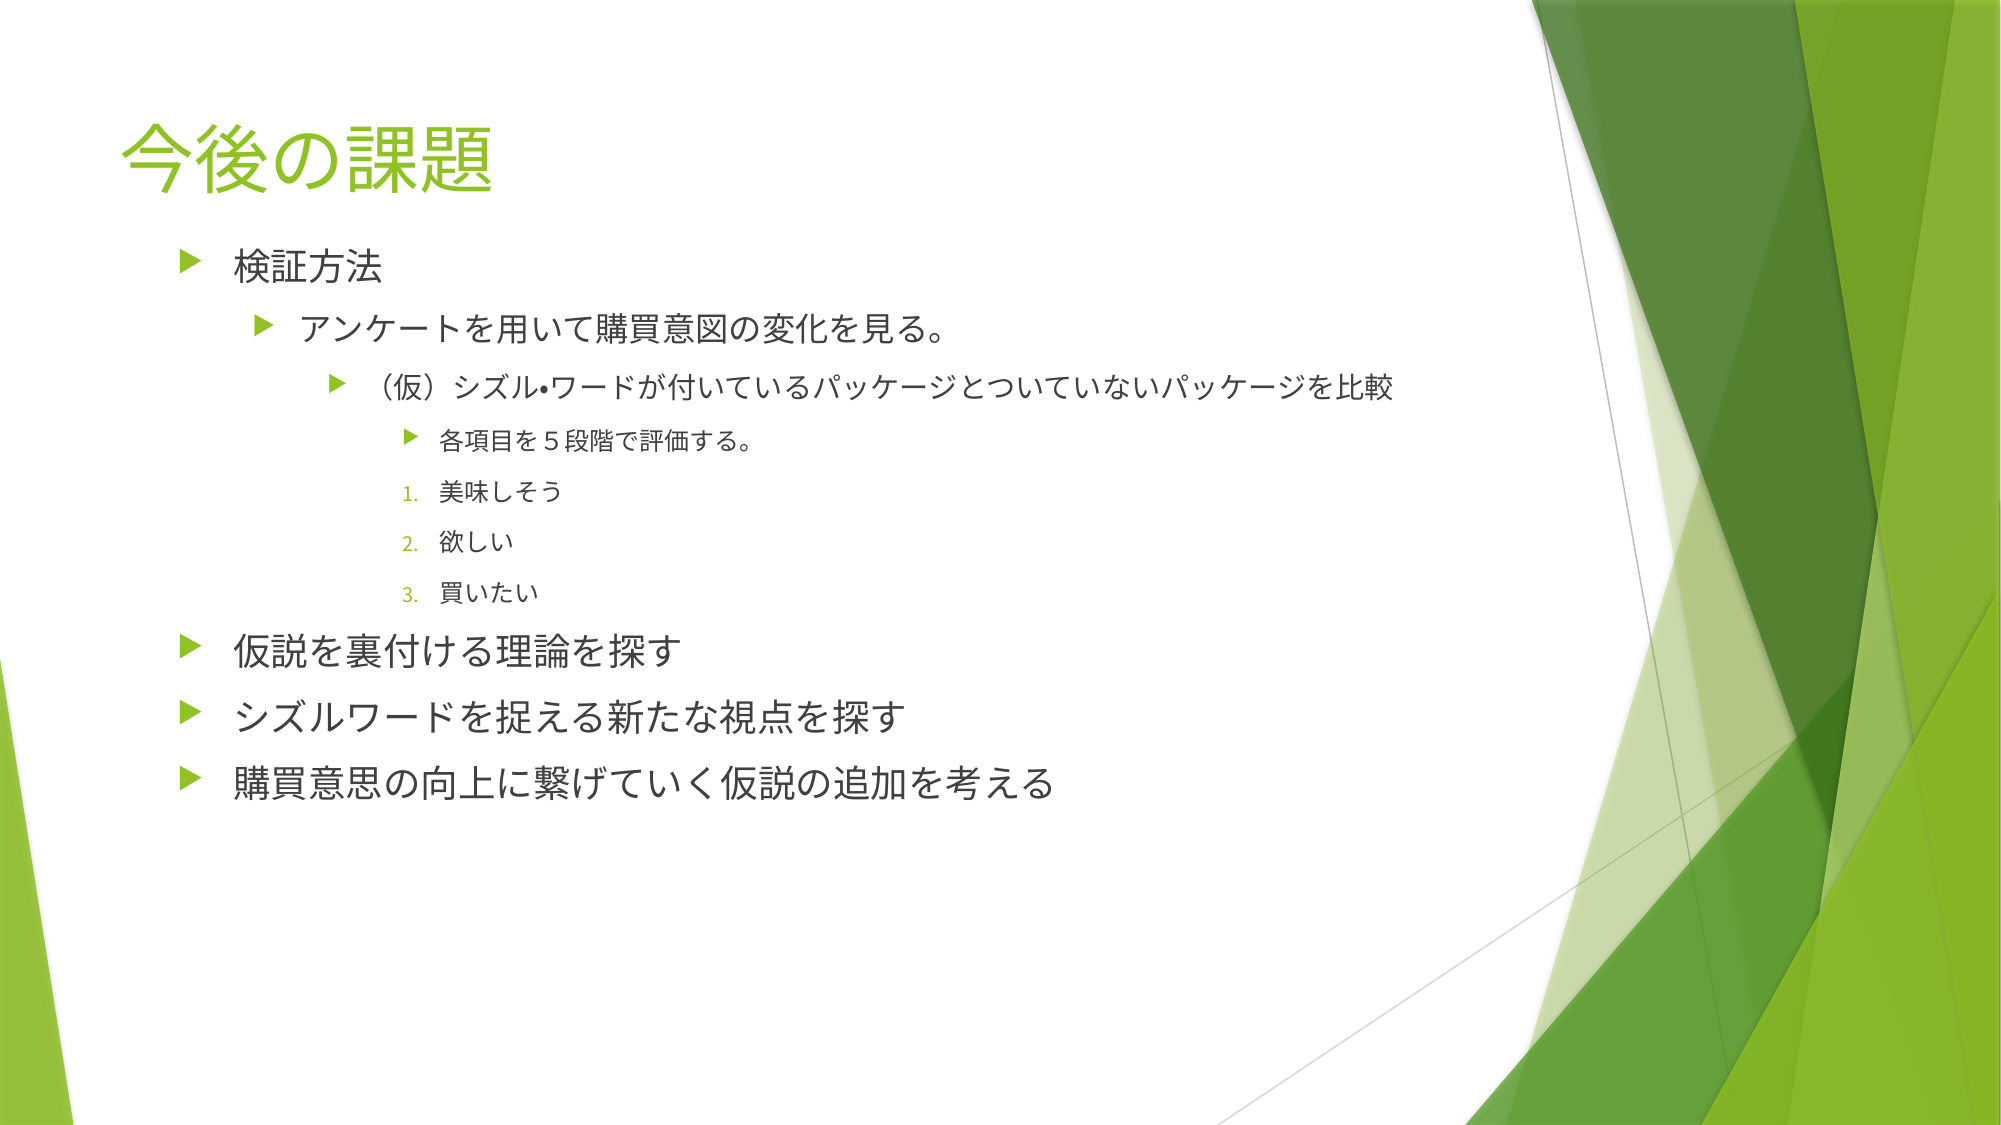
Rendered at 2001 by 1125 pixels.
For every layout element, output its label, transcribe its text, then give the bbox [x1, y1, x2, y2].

list 検証方法 アンケートを用いて購買意図の変化を見る。 （仮）シズル・ワードが付いているパッケージとついていないパッケージを比較 各項目を５段階で評価する。 美味しそう 欲しい 買いたい 仮説を裏付ける理論を探す シズルワードを捉える新たな視点を探す 購買意思の向上に繋げていく仮説の追加を考える [161, 235, 1692, 959]
title 今後の課題 [104, 105, 1515, 322]
